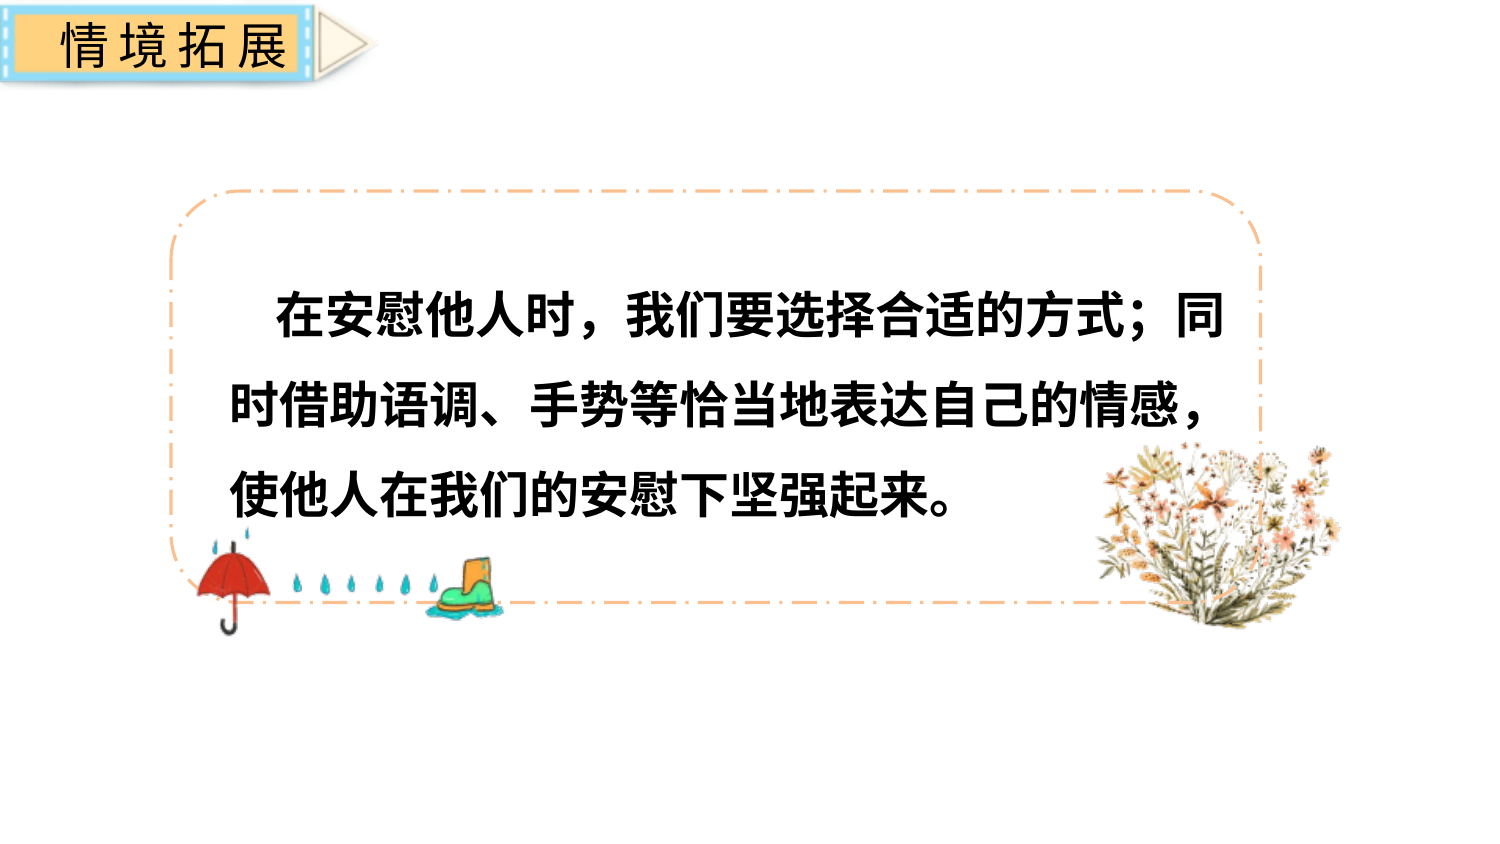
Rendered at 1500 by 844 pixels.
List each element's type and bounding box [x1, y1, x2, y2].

picture [193, 429, 508, 744]
picture [0, 0, 386, 90]
text_box [170, 190, 1348, 635]
